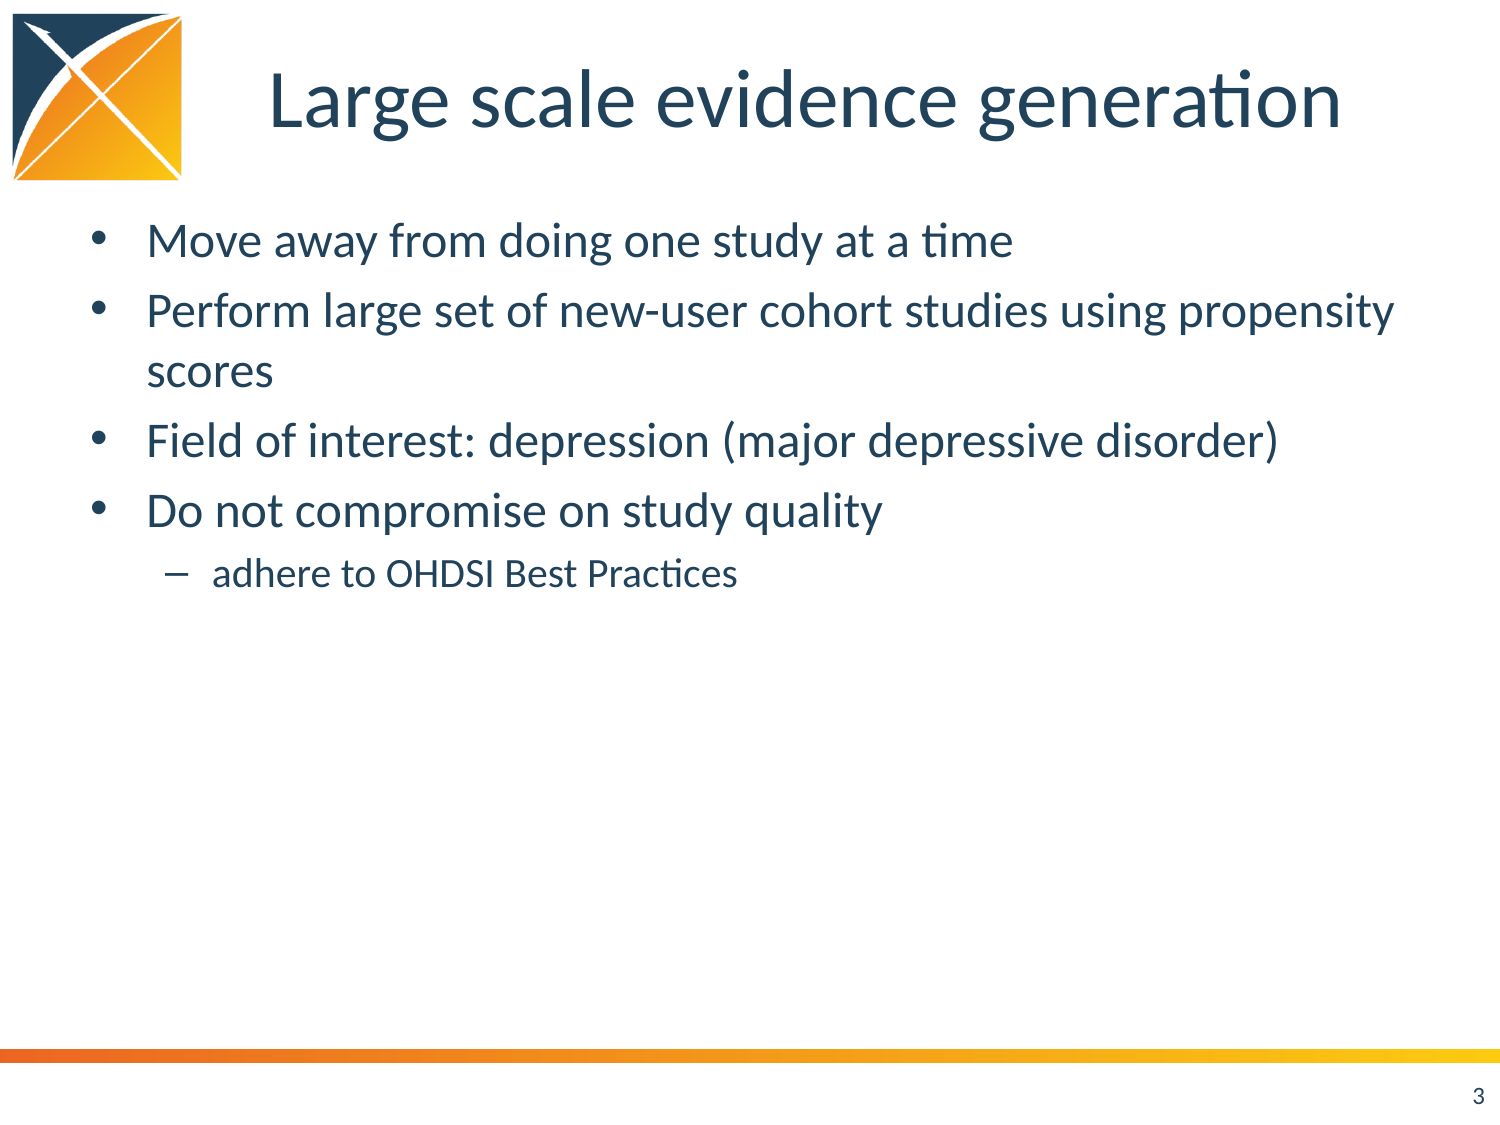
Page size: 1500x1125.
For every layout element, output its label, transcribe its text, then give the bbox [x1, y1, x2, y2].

slide_number 3 [1149, 1065, 1500, 1125]
list Move away from doing one study at a time Perform large set of new-user cohort studies using propensity scores Field of interest: depression (major depressive disorder) Do not compromise on study quality adhere to OHDSI Best Practices [75, 200, 1425, 1005]
title Large scale evidence generation [187, 24, 1425, 163]
picture [0, 0, 206, 200]
